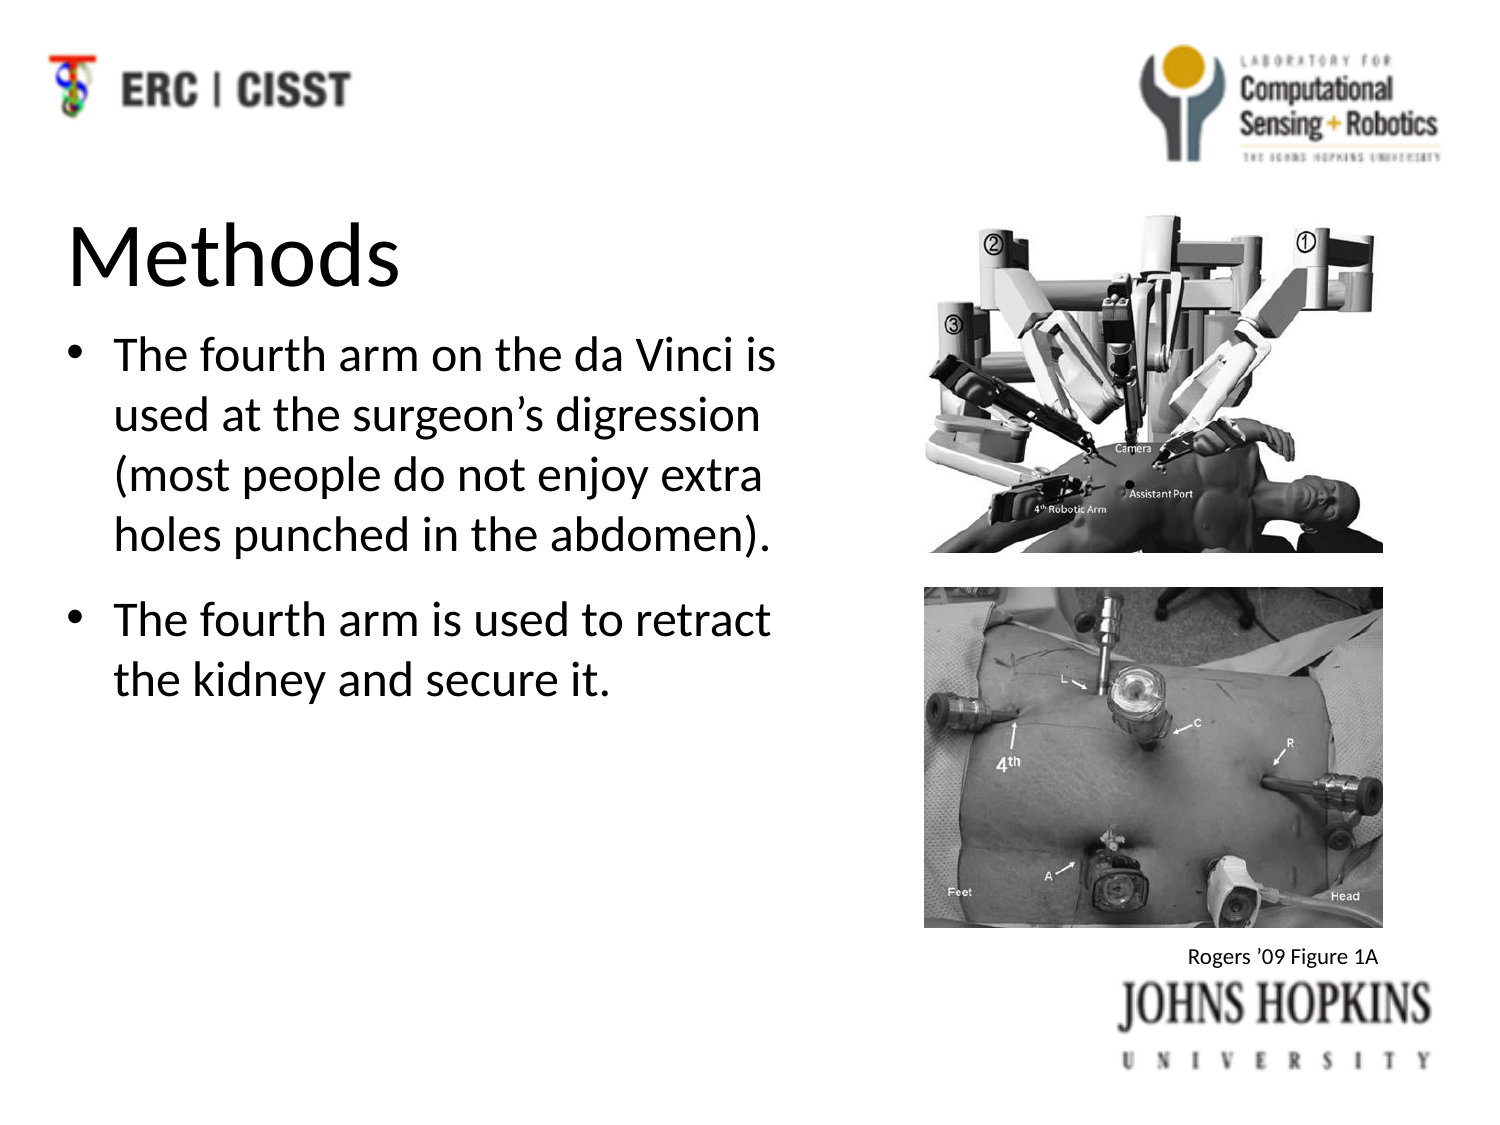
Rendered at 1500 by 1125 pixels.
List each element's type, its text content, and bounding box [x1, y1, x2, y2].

text_box Methods [51, 187, 417, 313]
text_box Rogers ’09 Figure 1A [1172, 930, 1450, 975]
text_box The fourth arm on the da Vinci is used at the surgeon’s digression (most people do not enjoy extra holes punched in the abdomen). The fourth arm is used to retract the kidney and secure it. [51, 313, 863, 714]
picture [0, 0, 1500, 1125]
